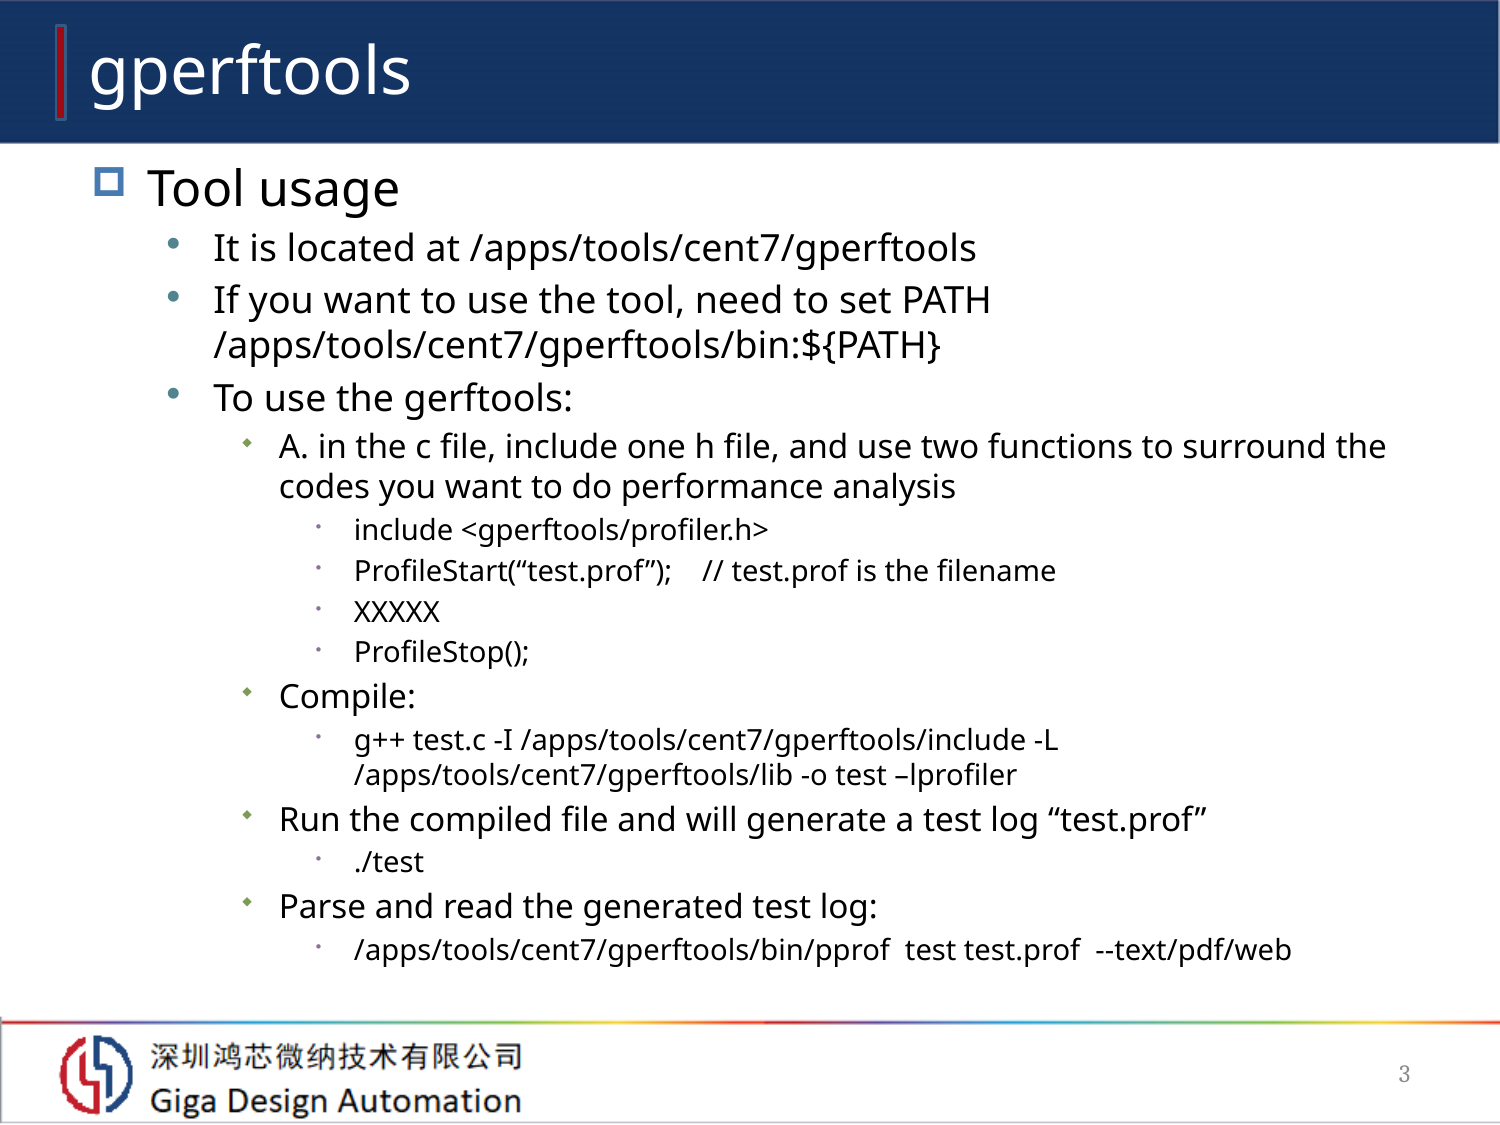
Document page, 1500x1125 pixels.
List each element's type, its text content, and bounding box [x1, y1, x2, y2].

list Tool usage It is located at /apps/tools/cent7/gperftools If you want to use the tool, need to set PATH /apps/tools/cent7/gperftools/bin:${PATH} To use the gerftools: A. in the c file, include one h file, and use two functions to surround the codes you want to do performance analysis include <gperftools/profiler.h> ProfileStart(“test.prof”); // test.prof is the filename XXXXX ProfileStop(); Compile: g++ test.c -I /apps/tools/cent7/gperftools/include -L /apps/tools/cent7/gperftools/lib -o test –lprofiler Run the compiled file and will generate a test log “test.prof” ./test Parse and read the generated test log: /apps/tools/cent7/gperftools/bin/pprof test test.prof --text/pdf/web [76, 149, 1424, 1012]
title gperftools [73, 20, 1424, 138]
picture [0, 0, 1500, 1125]
slide_number 3 [1074, 1042, 1425, 1103]
